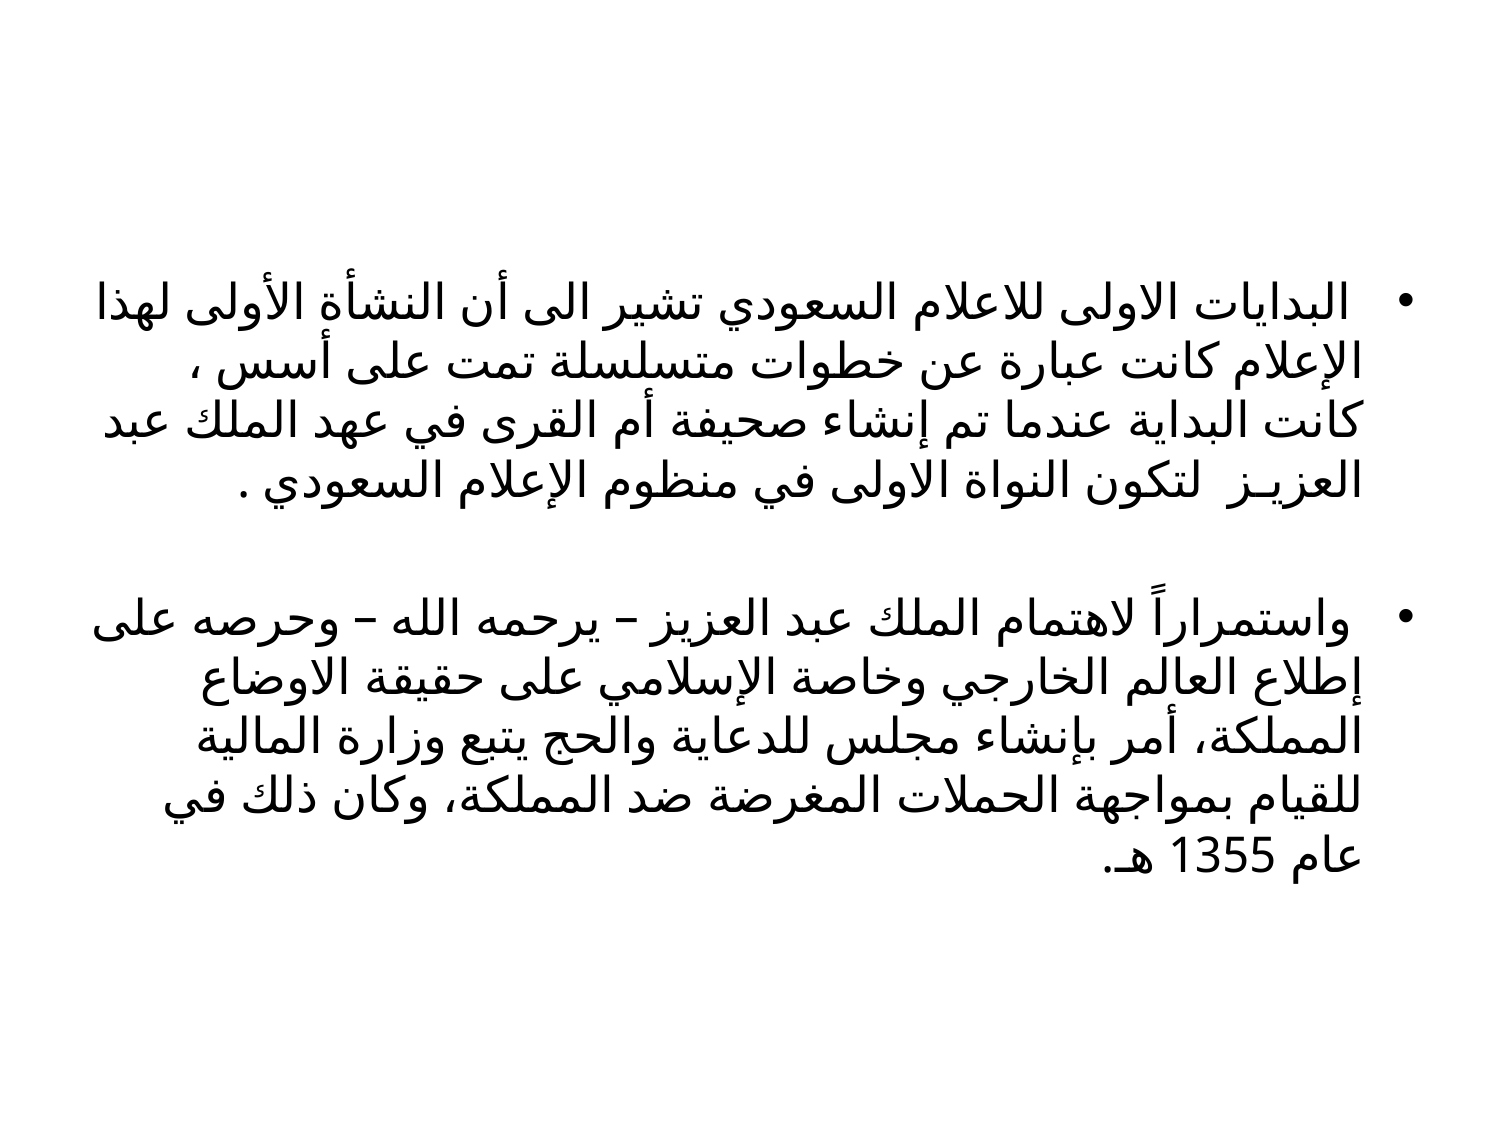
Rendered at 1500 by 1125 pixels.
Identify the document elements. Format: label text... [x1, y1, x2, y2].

list البدايات الاولى للاعلام السعودي تشير الى أن النشأة الأولى لهذا الإعلام كانت عبارة عن خطوات متسلسلة تمت على أسس ، كانت البداية عندما تم إنشاء صحيفة أم القرى في عهد الملك عبد العزيـز لتكون النواة الاولى في منظوم الإعلام السعودي . واستمراراً لاهتمام الملك عبد العزيز – يرحمه الله – وحرصه على إطلاع العالم الخارجي وخاصة الإسلامي على حقيقة الاوضاع المملكة، أمر بإنشاء مجلس للدعاية والحج يتبع وزارة المالية للقيام بمواجهة الحملات المغرضة ضد المملكة، وكان ذلك في عام 1355 هـ. [75, 262, 1425, 1005]
